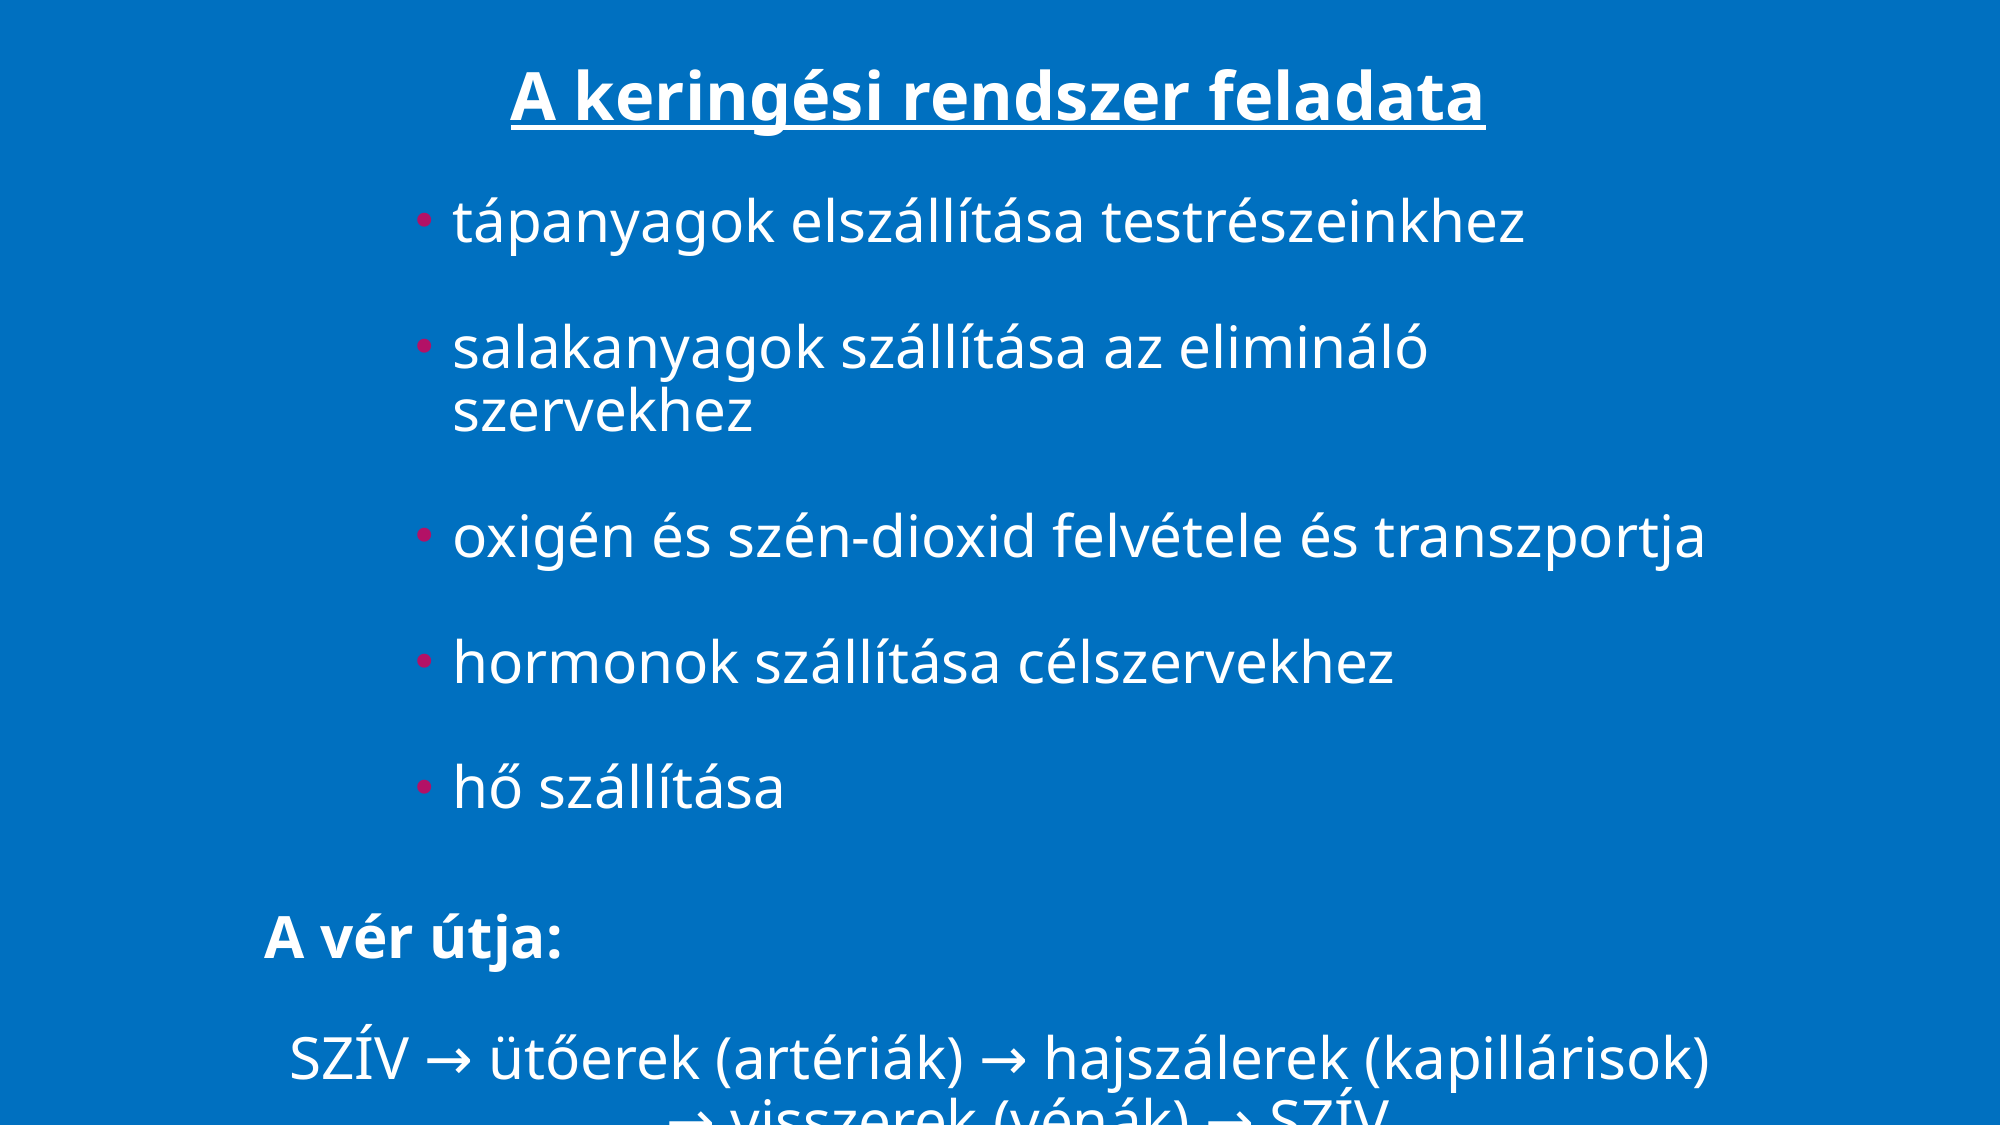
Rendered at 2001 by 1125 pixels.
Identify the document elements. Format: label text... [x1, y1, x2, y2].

title A keringési rendszer feladata [495, 0, 1771, 188]
list tápanyagok elszállítása testrészeinkhez salakanyagok szállítása az elimináló szervekhez oxigén és szén-dioxid felvétele és transzportja hormonok szállítása célszervekhez hő szállítása A vér útja: SZÍV → ütőerek (artériák) → hajszálerek (kapillárisok) → visszerek (vénák) → SZÍV [249, 184, 1750, 863]
